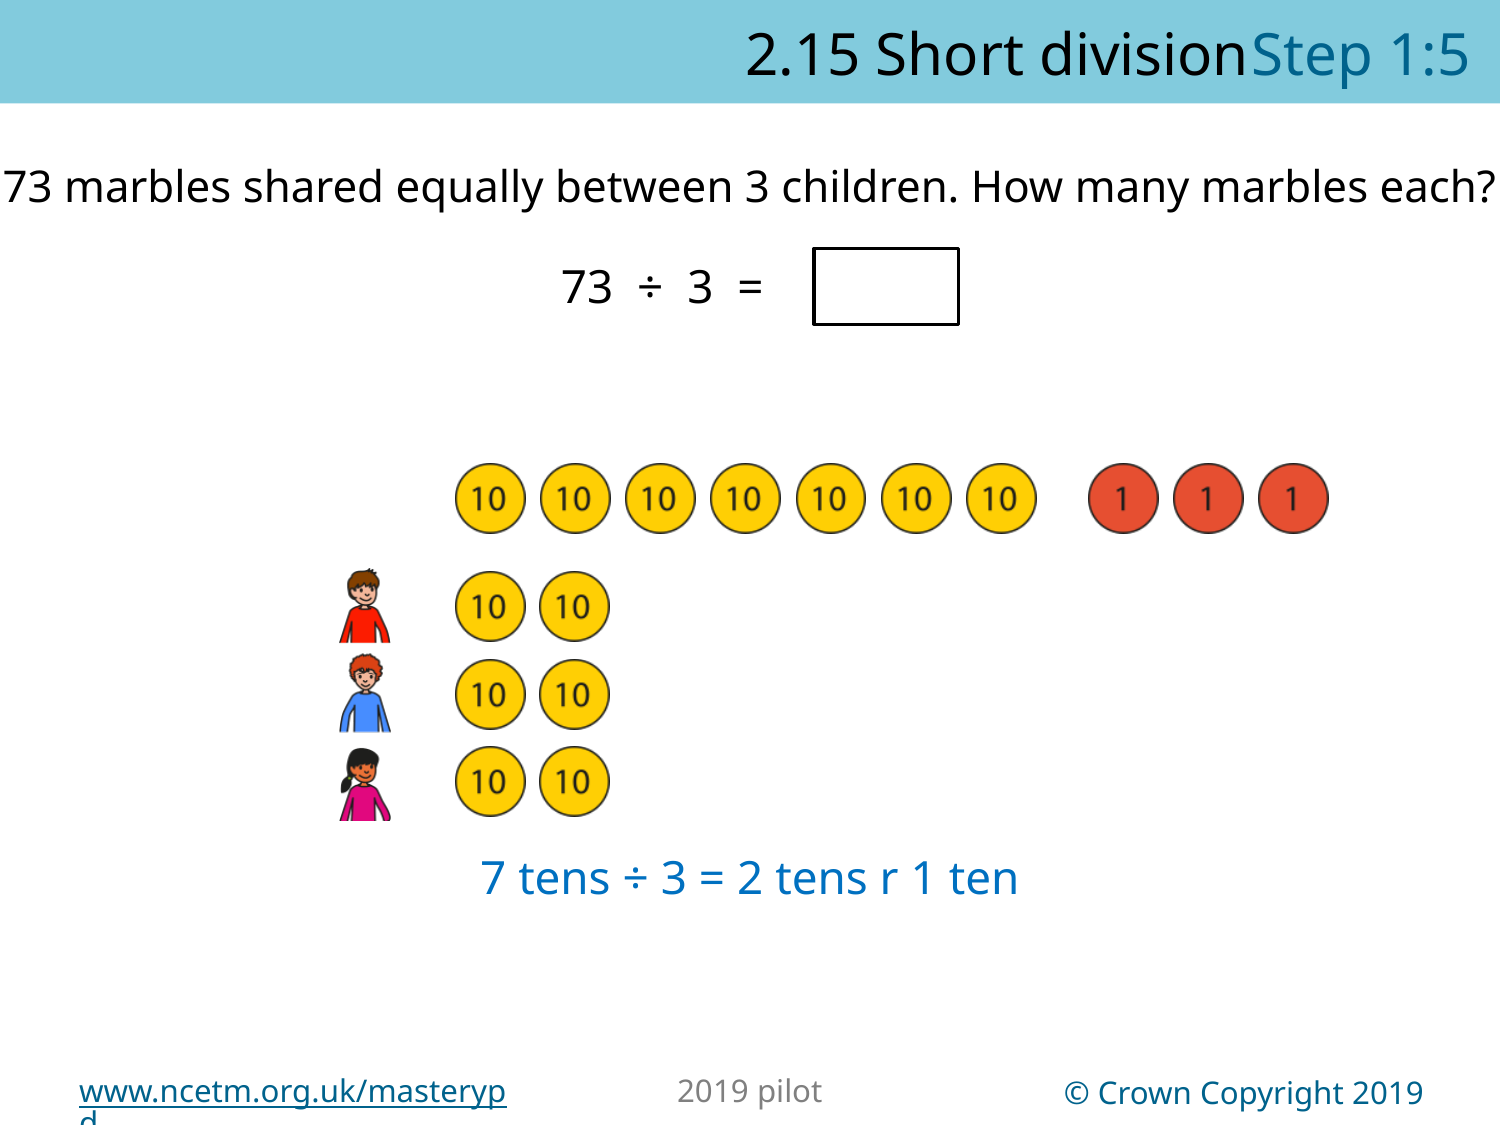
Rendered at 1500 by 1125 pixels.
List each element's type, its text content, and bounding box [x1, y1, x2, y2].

text_box 73 marbles shared equally between 3 children. How many marbles each? [0, 150, 1500, 219]
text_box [539, 571, 610, 817]
list 2.15 Short division Step 1:5 [0, 0, 1500, 104]
text_box [813, 248, 959, 325]
text_box 73 ÷ 3 = [545, 250, 779, 321]
text_box 7 tens ÷ 3 = 2 tens r 1 ten [464, 859, 1036, 912]
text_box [455, 571, 526, 817]
picture [323, 463, 1331, 851]
